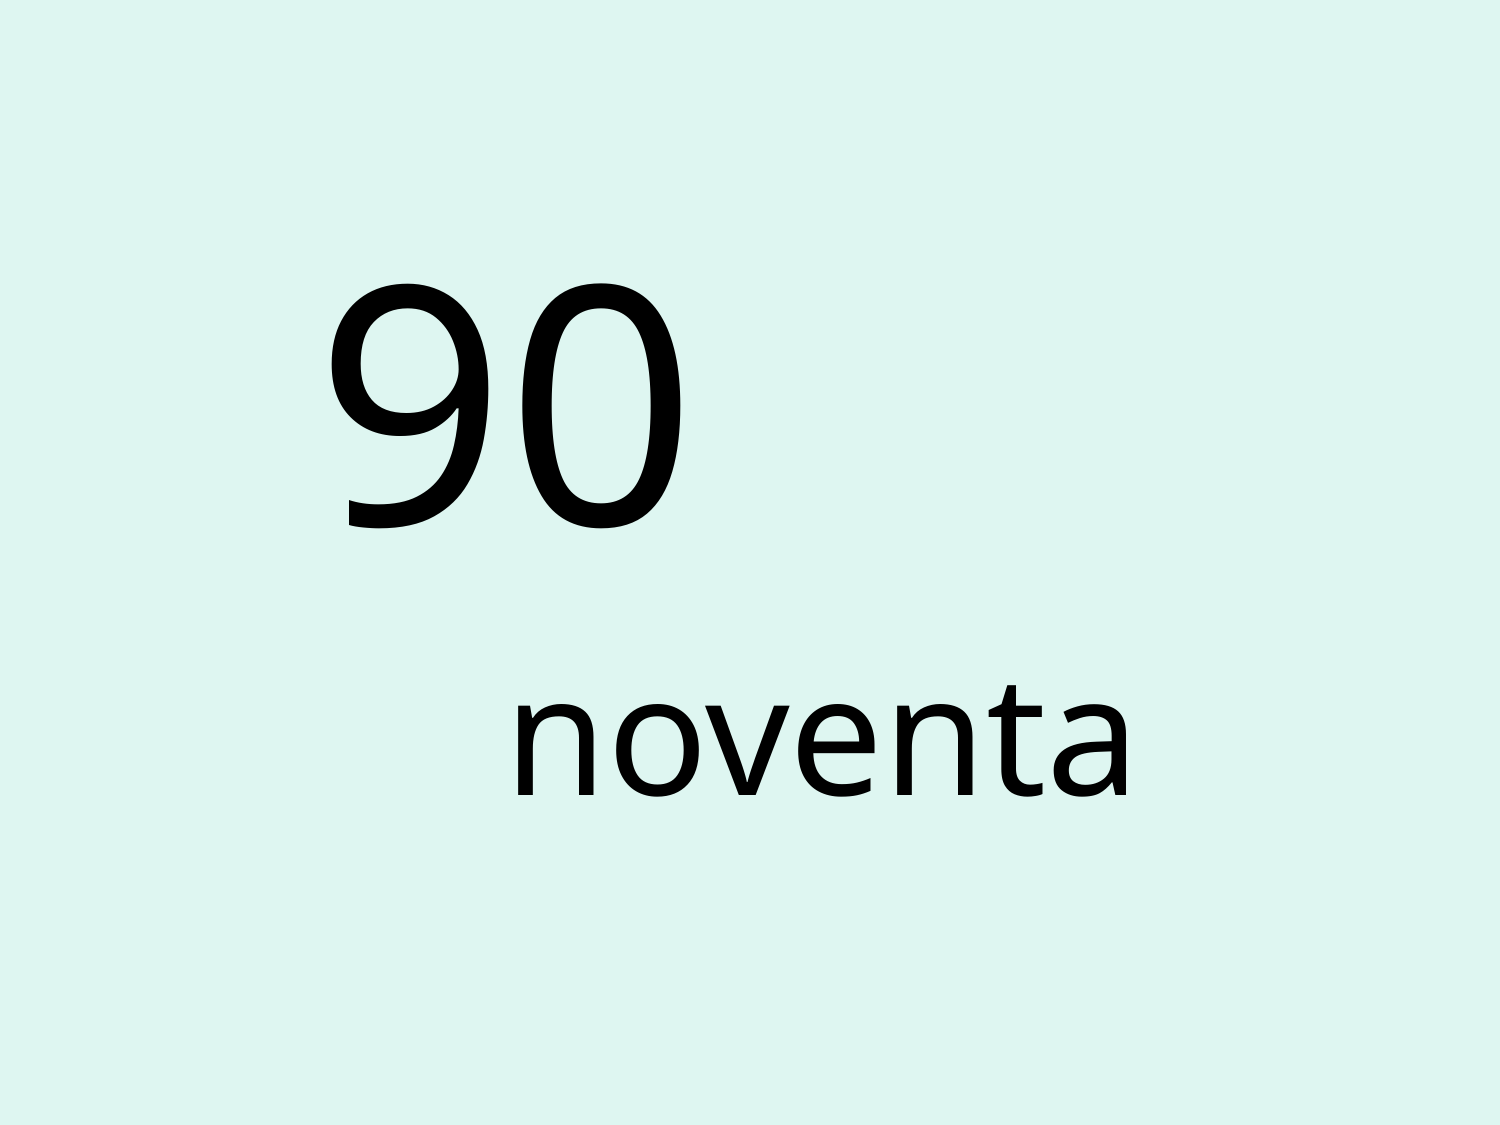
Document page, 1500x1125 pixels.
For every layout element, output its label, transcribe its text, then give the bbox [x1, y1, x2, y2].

text_box 90 [301, 184, 916, 600]
text_box noventa [490, 621, 1270, 837]
